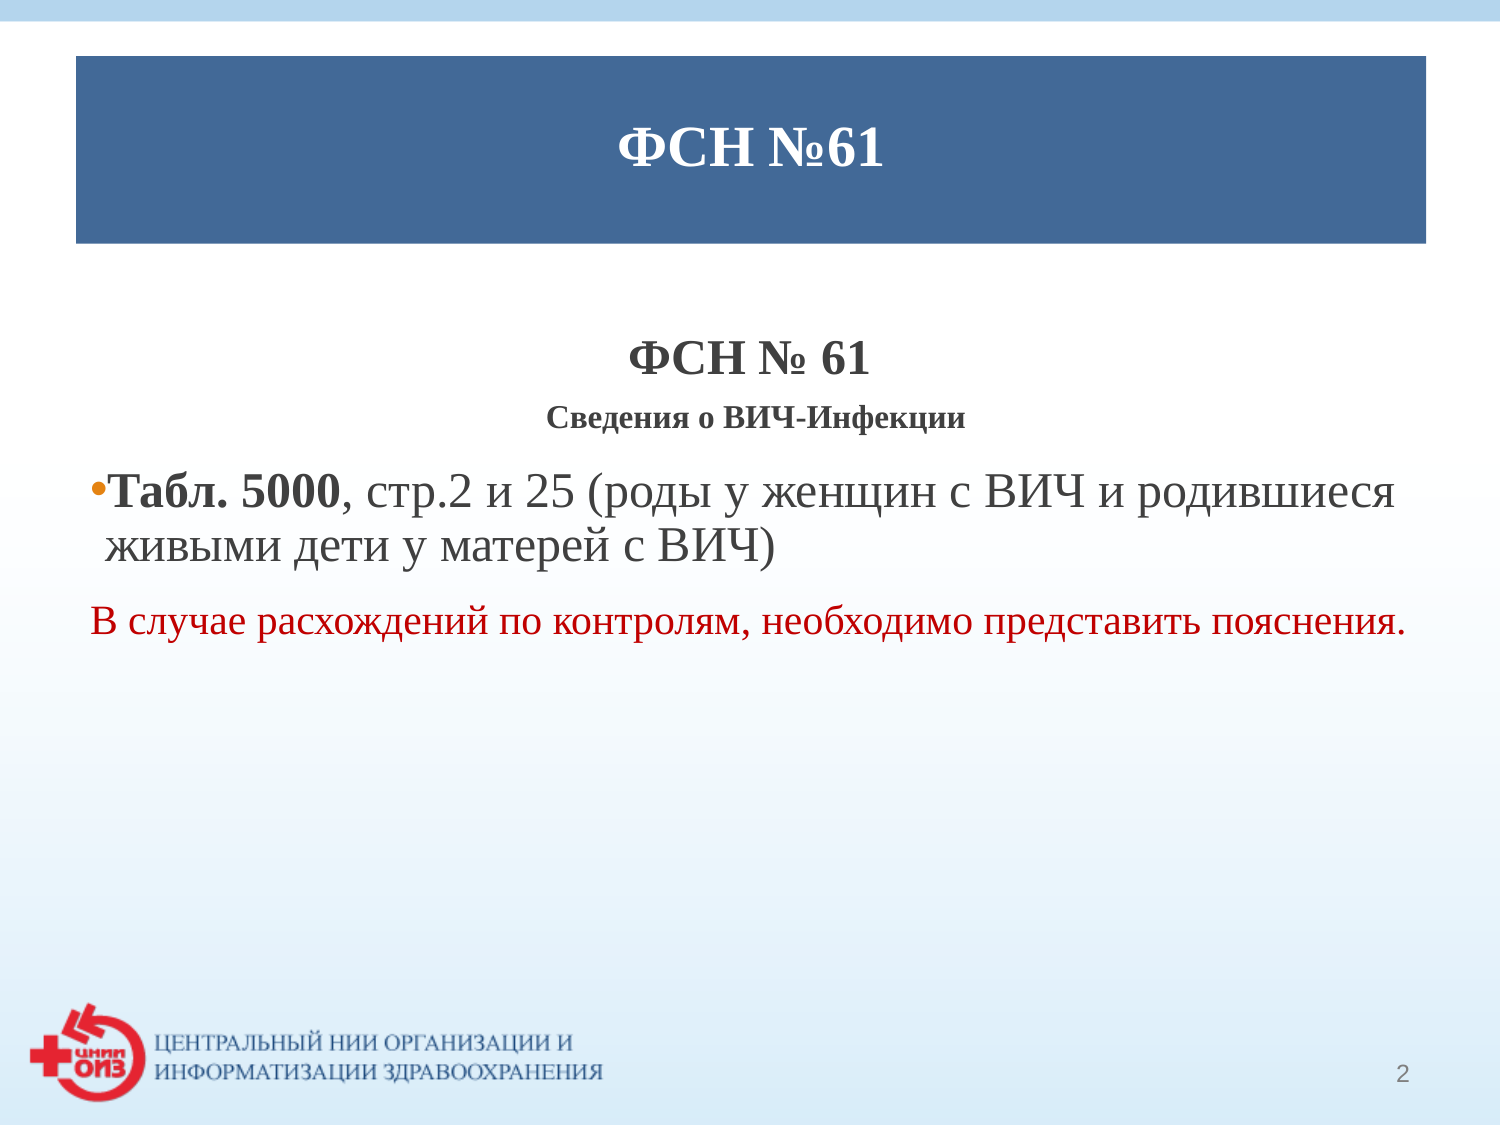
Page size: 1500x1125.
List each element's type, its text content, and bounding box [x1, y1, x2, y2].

picture [0, 0, 1500, 1125]
title ФСН №61 [76, 56, 1427, 244]
slide_number 2 [1074, 1042, 1425, 1103]
list ФСН № 61 Сведения о ВИЧ-Инфекции Табл. 5000, стр.2 и 25 (роды у женщин с ВИЧ и родившиеся живыми дети у матерей с ВИЧ) В случае расхождений по контролям, необходимо представить пояснения. [75, 262, 1425, 1005]
